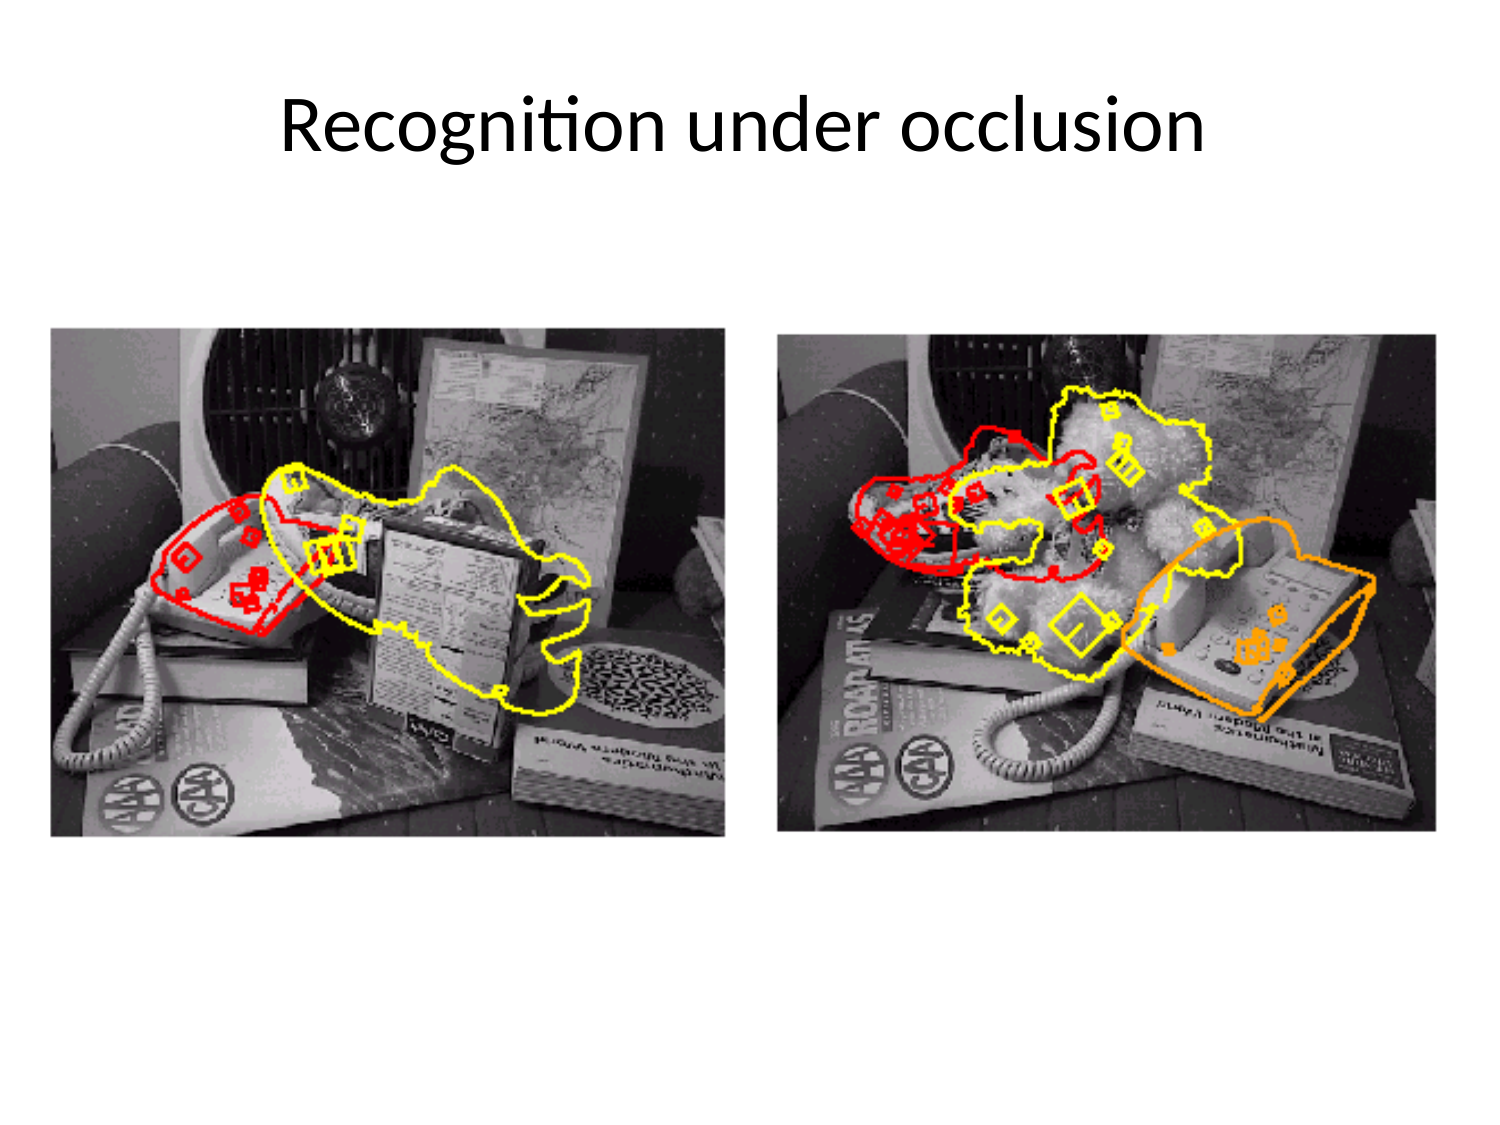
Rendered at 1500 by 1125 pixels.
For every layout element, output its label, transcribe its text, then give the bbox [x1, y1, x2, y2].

picture [762, 324, 1451, 845]
picture [37, 324, 738, 851]
title Recognition under occlusion [62, 62, 1425, 175]
